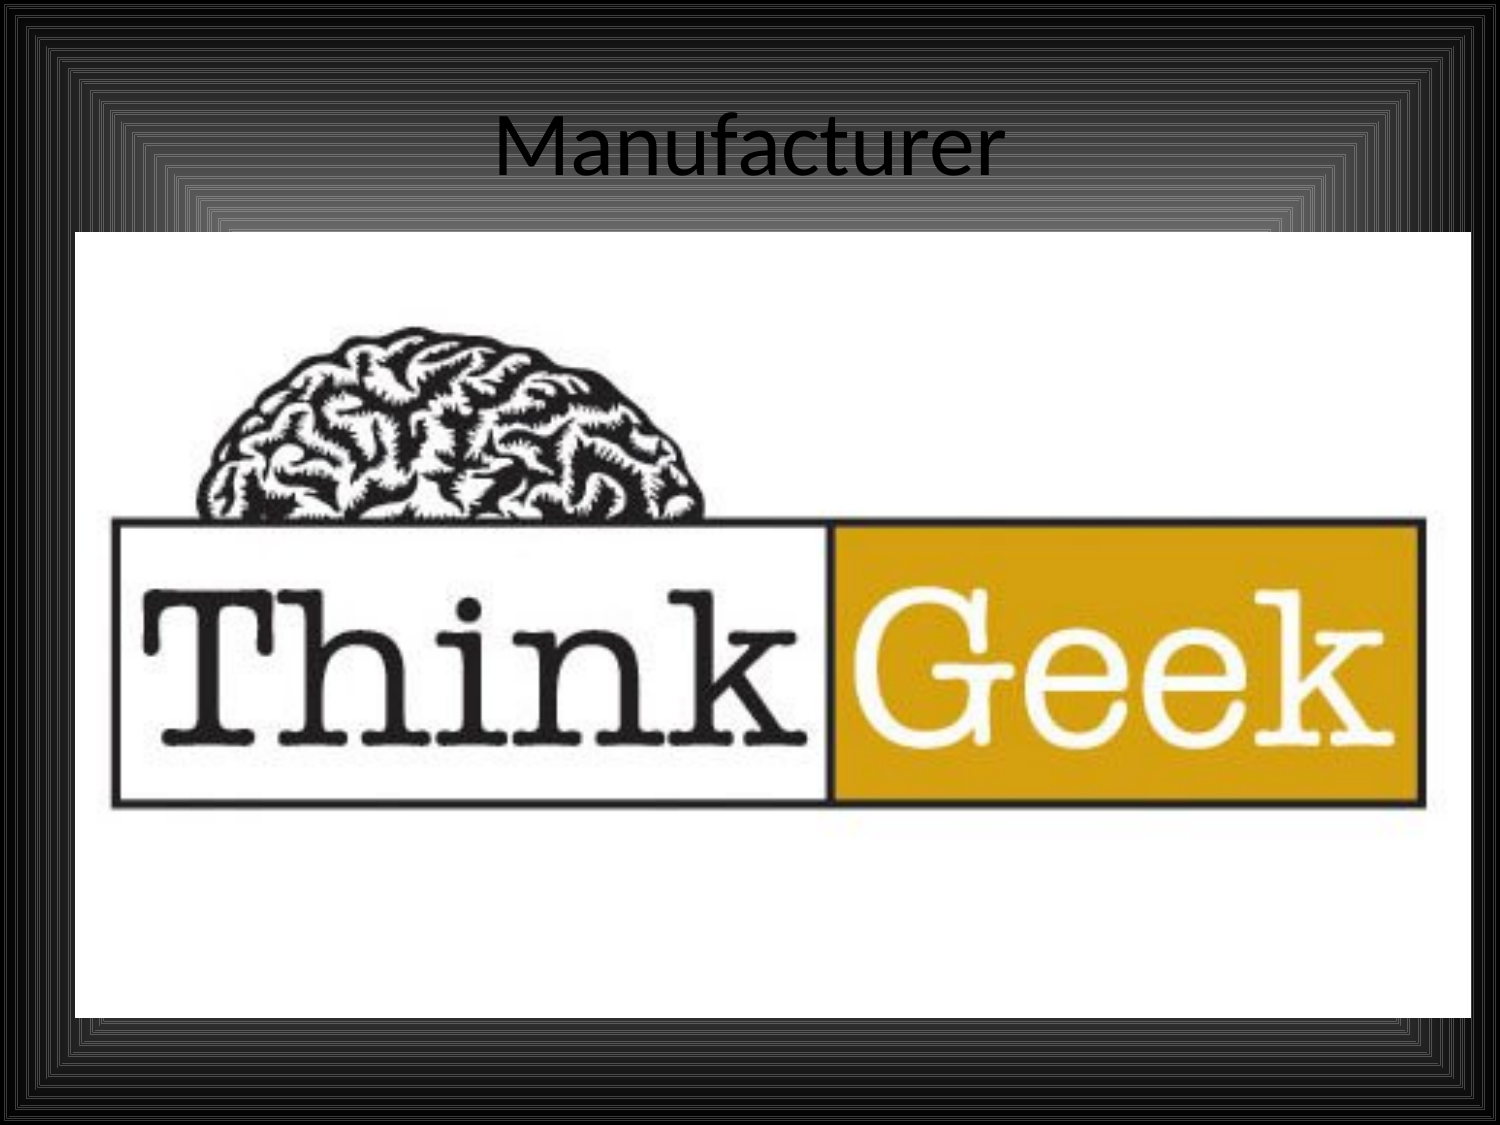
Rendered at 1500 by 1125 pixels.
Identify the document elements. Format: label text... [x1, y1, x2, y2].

picture [74, 232, 1471, 1018]
title Manufacturer [75, 45, 1425, 230]
